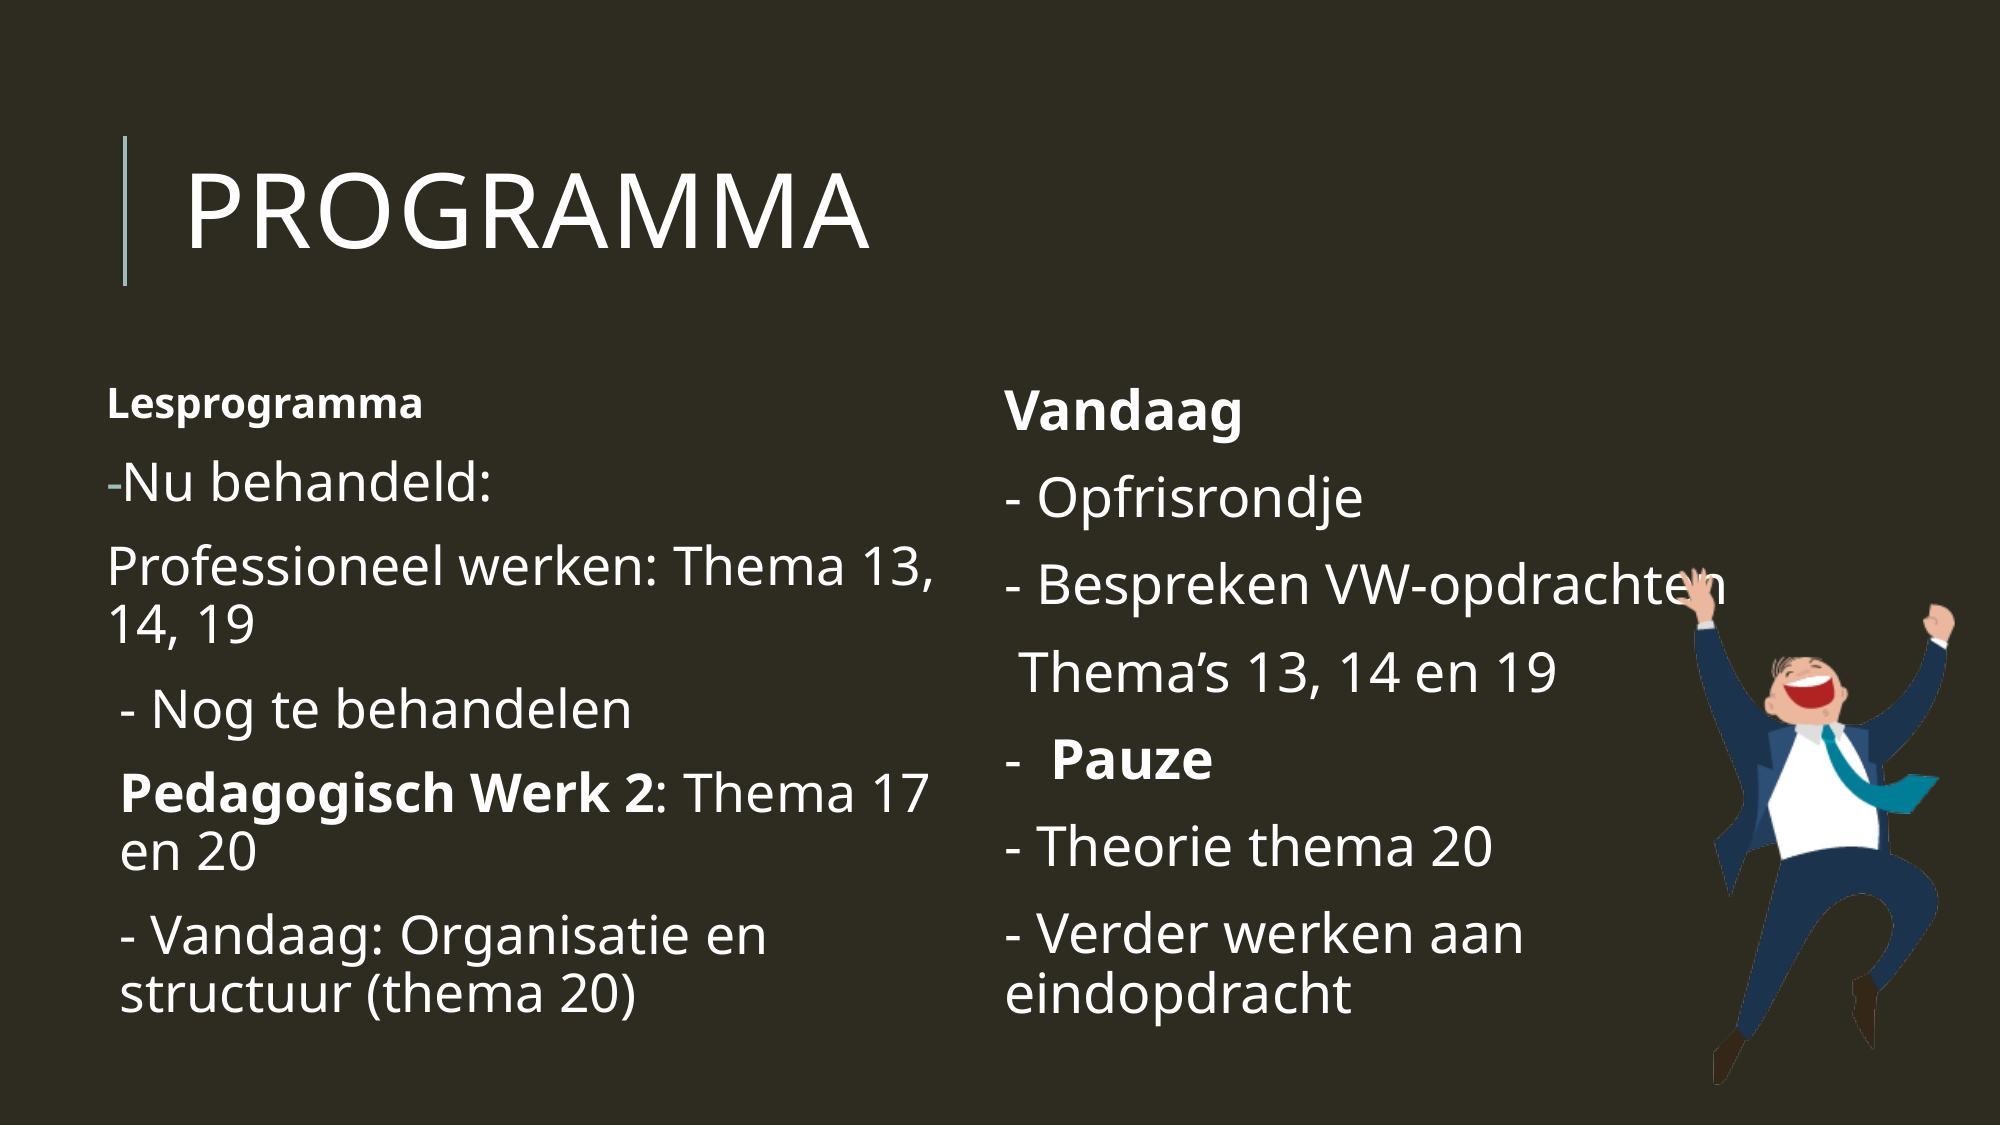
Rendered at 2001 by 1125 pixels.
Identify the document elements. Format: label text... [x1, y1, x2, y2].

picture [1550, 562, 2000, 1091]
list Vandaag - Opfrisrondje - Bespreken VW-opdrachten Thema’s 13, 14 en 19 - Pauze - Theorie thema 20 - Verder werken aan eindopdracht [982, 375, 1832, 1035]
title Programma [168, 96, 1763, 342]
list Lesprogramma Nu behandeld: Professioneel werken: Thema 13, 14, 19 - Nog te behandelen Pedagogisch Werk 2: Thema 17 en 20 - Vandaag: Organisatie en structuur (thema 20) [98, 375, 948, 1035]
